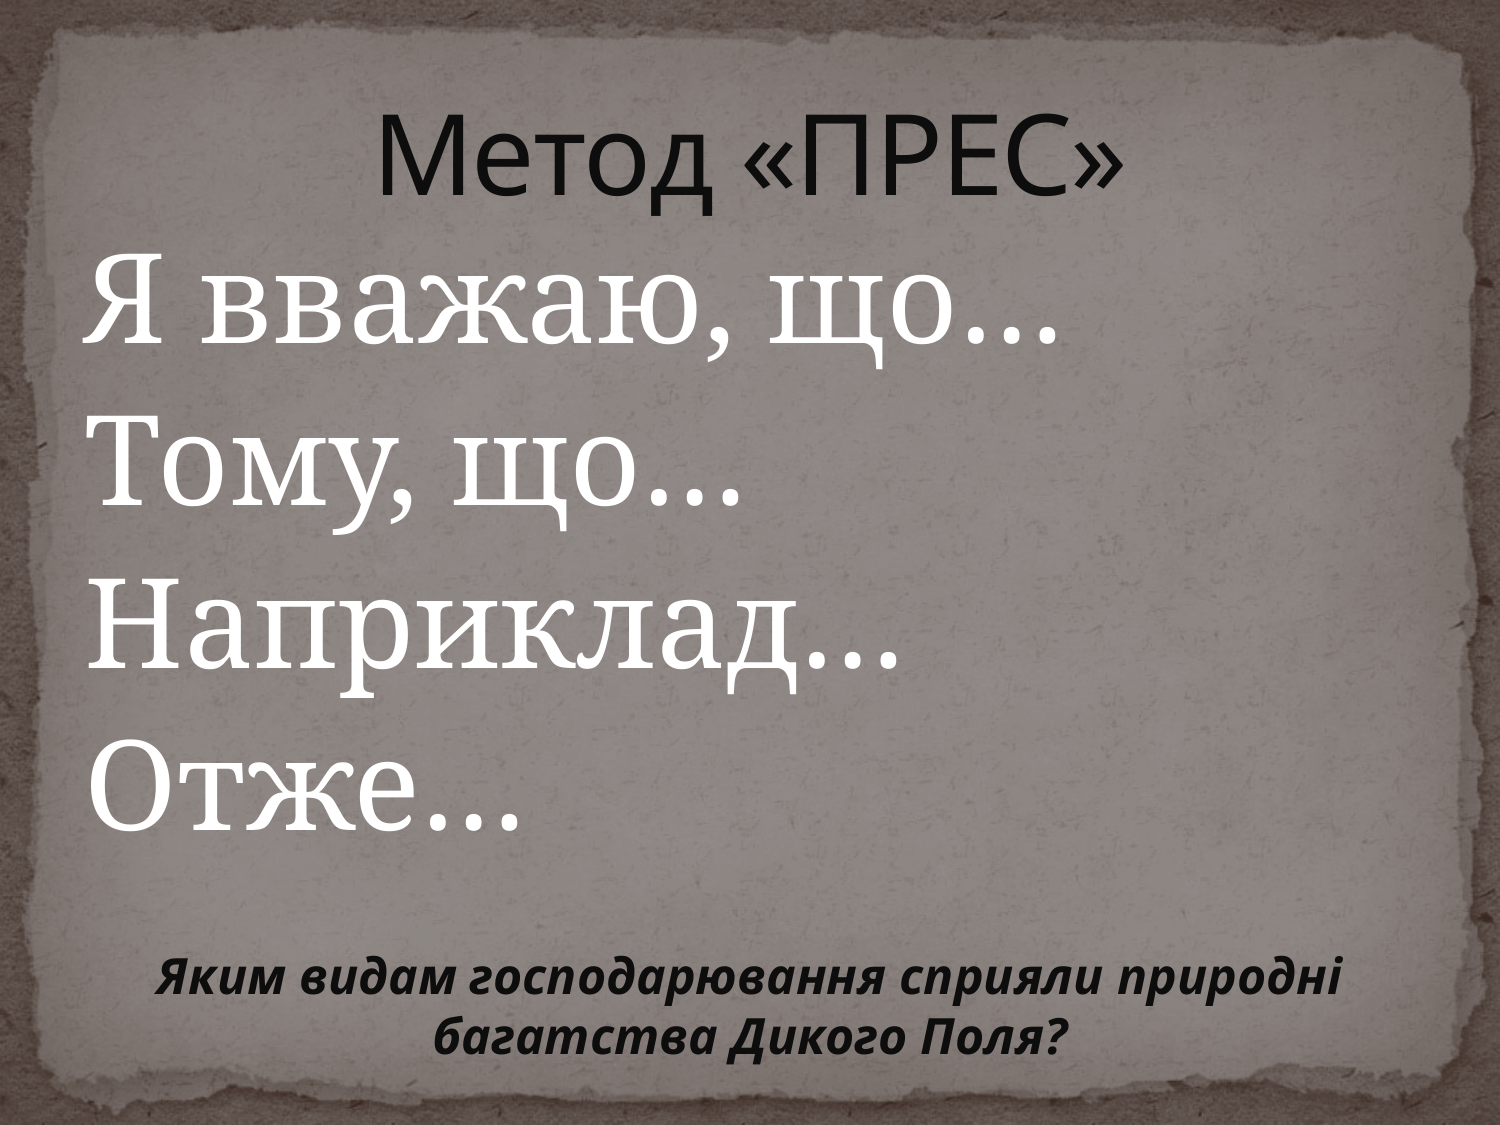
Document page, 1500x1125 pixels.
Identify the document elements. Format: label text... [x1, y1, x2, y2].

title Метод «ПРЕС» [74, 24, 1425, 225]
text_box Яким видам господарювання сприяли природні багатства Дикого Поля? [0, 937, 1500, 1073]
list Я вважаю, що… Тому, що… Наприклад… Отже… [70, 210, 1425, 937]
